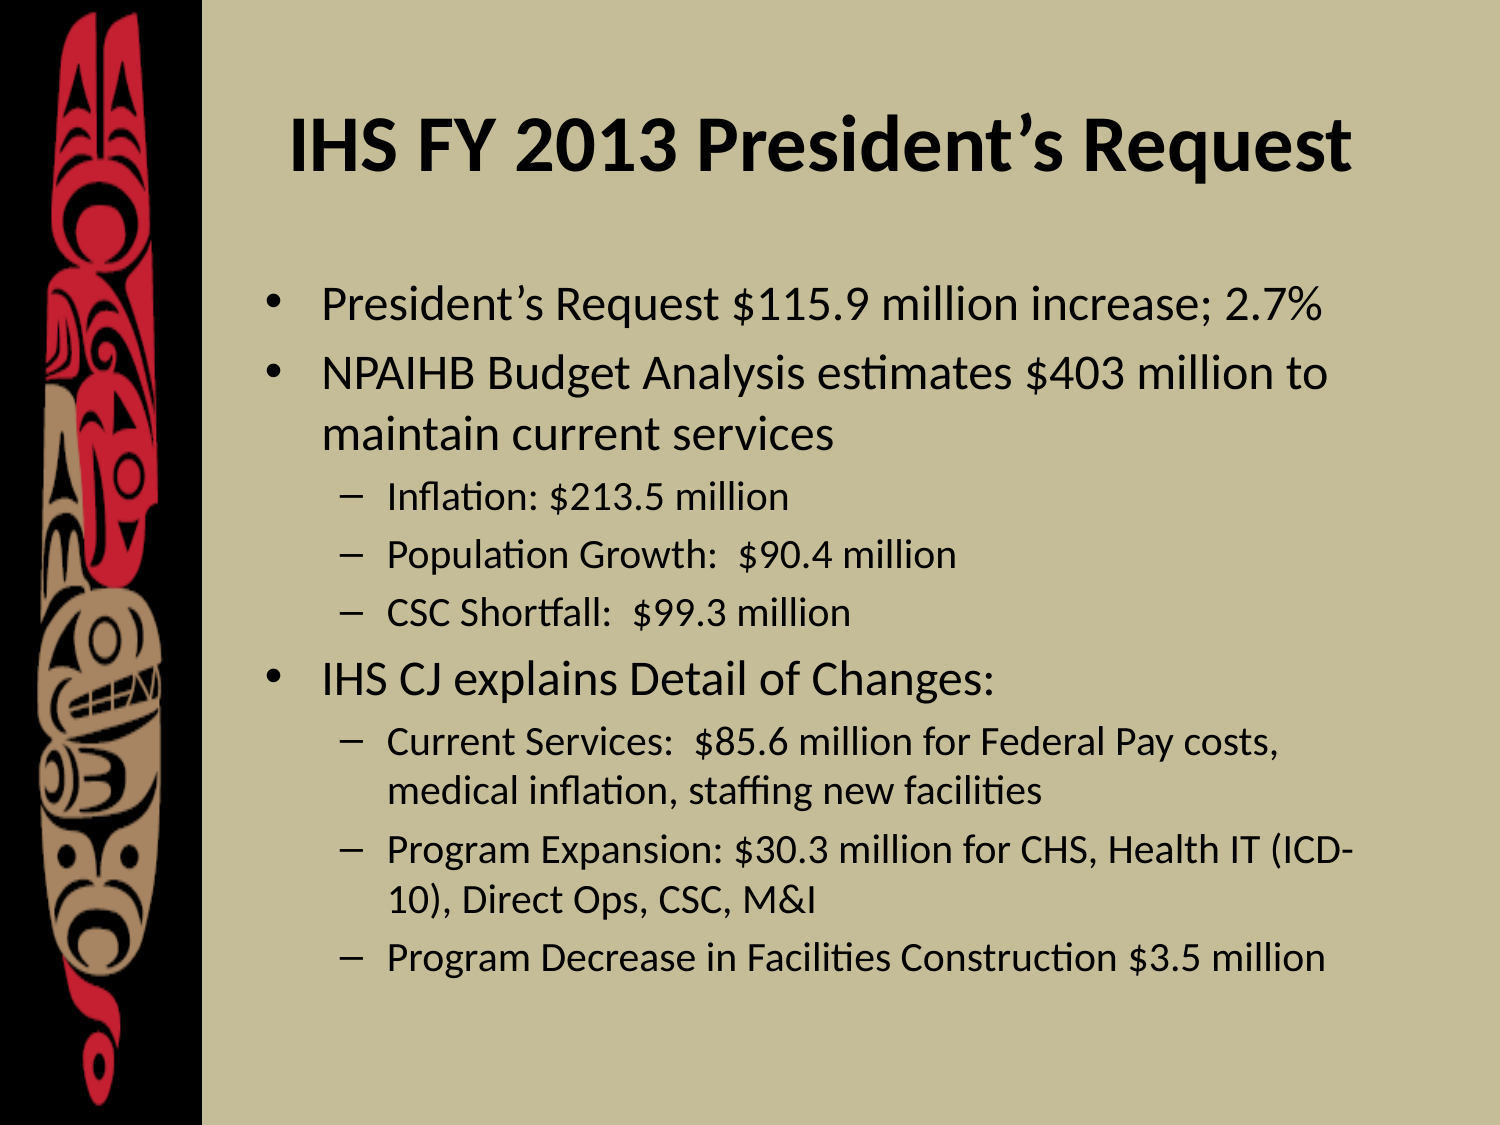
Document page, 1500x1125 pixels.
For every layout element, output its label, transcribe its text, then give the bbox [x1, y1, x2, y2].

picture [0, 0, 202, 1125]
list President’s Request $115.9 million increase; 2.7% NPAIHB Budget Analysis estimates $403 million to maintain current services Inflation: $213.5 million Population Growth: $90.4 million CSC Shortfall: $99.3 million IHS CJ explains Detail of Changes: Current Services: $85.6 million for Federal Pay costs, medical inflation, staffing new facilities Program Expansion: $30.3 million for CHS, Health IT (ICD-10), Direct Ops, CSC, M&I Program Decrease in Facilities Construction $3.5 million [249, 262, 1425, 1005]
title IHS FY 2013 President’s Request [237, 45, 1425, 233]
